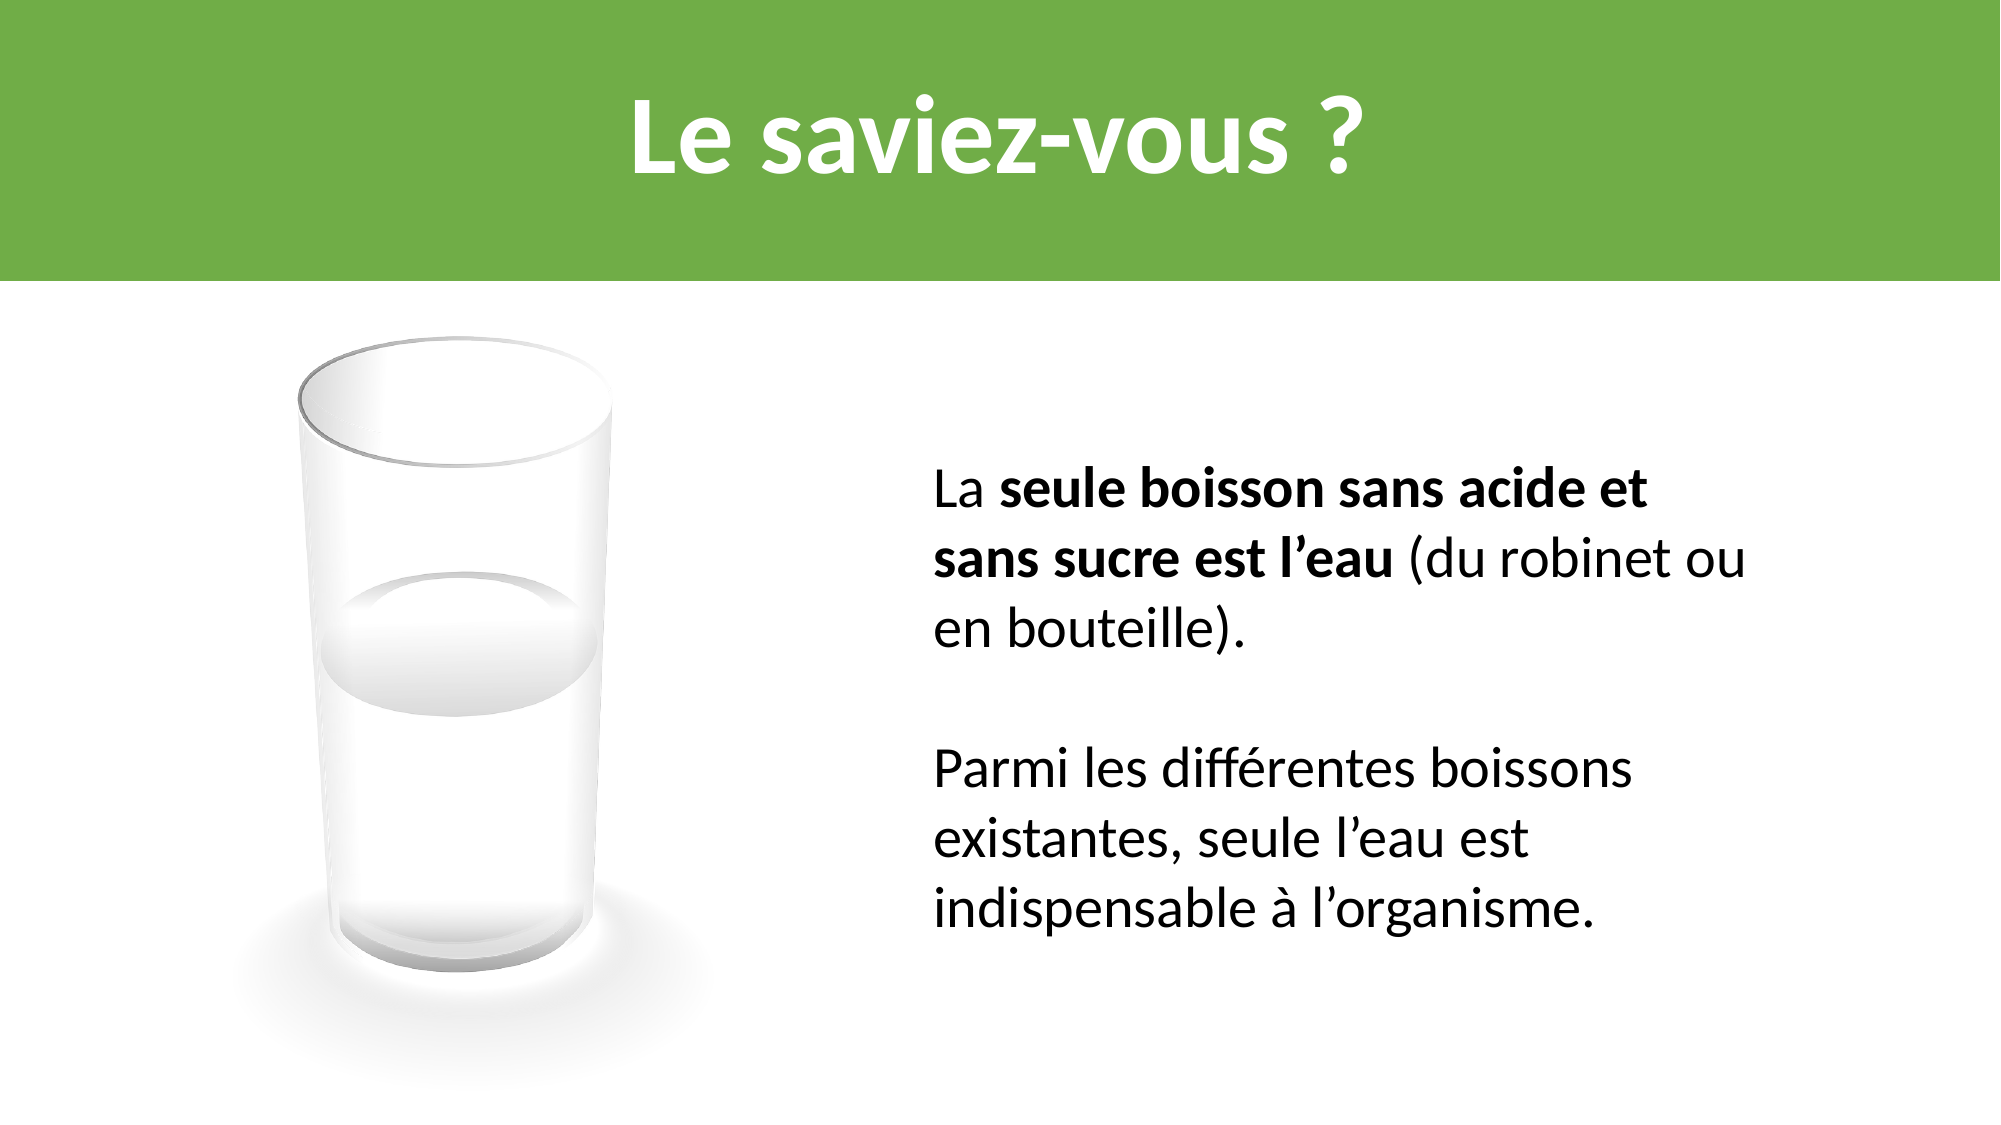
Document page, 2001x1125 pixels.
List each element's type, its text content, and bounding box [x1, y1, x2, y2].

text_box [0, 0, 2000, 281]
text_box La seule boisson sans acide et sans sucre est l’eau (du robinet ou en bouteille). Parmi les différentes boissons existantes, seule l’eau est indispensable à l’organisme. [918, 441, 1764, 947]
picture [182, 336, 744, 1098]
title Le saviez-vous ? [164, 27, 1835, 246]
